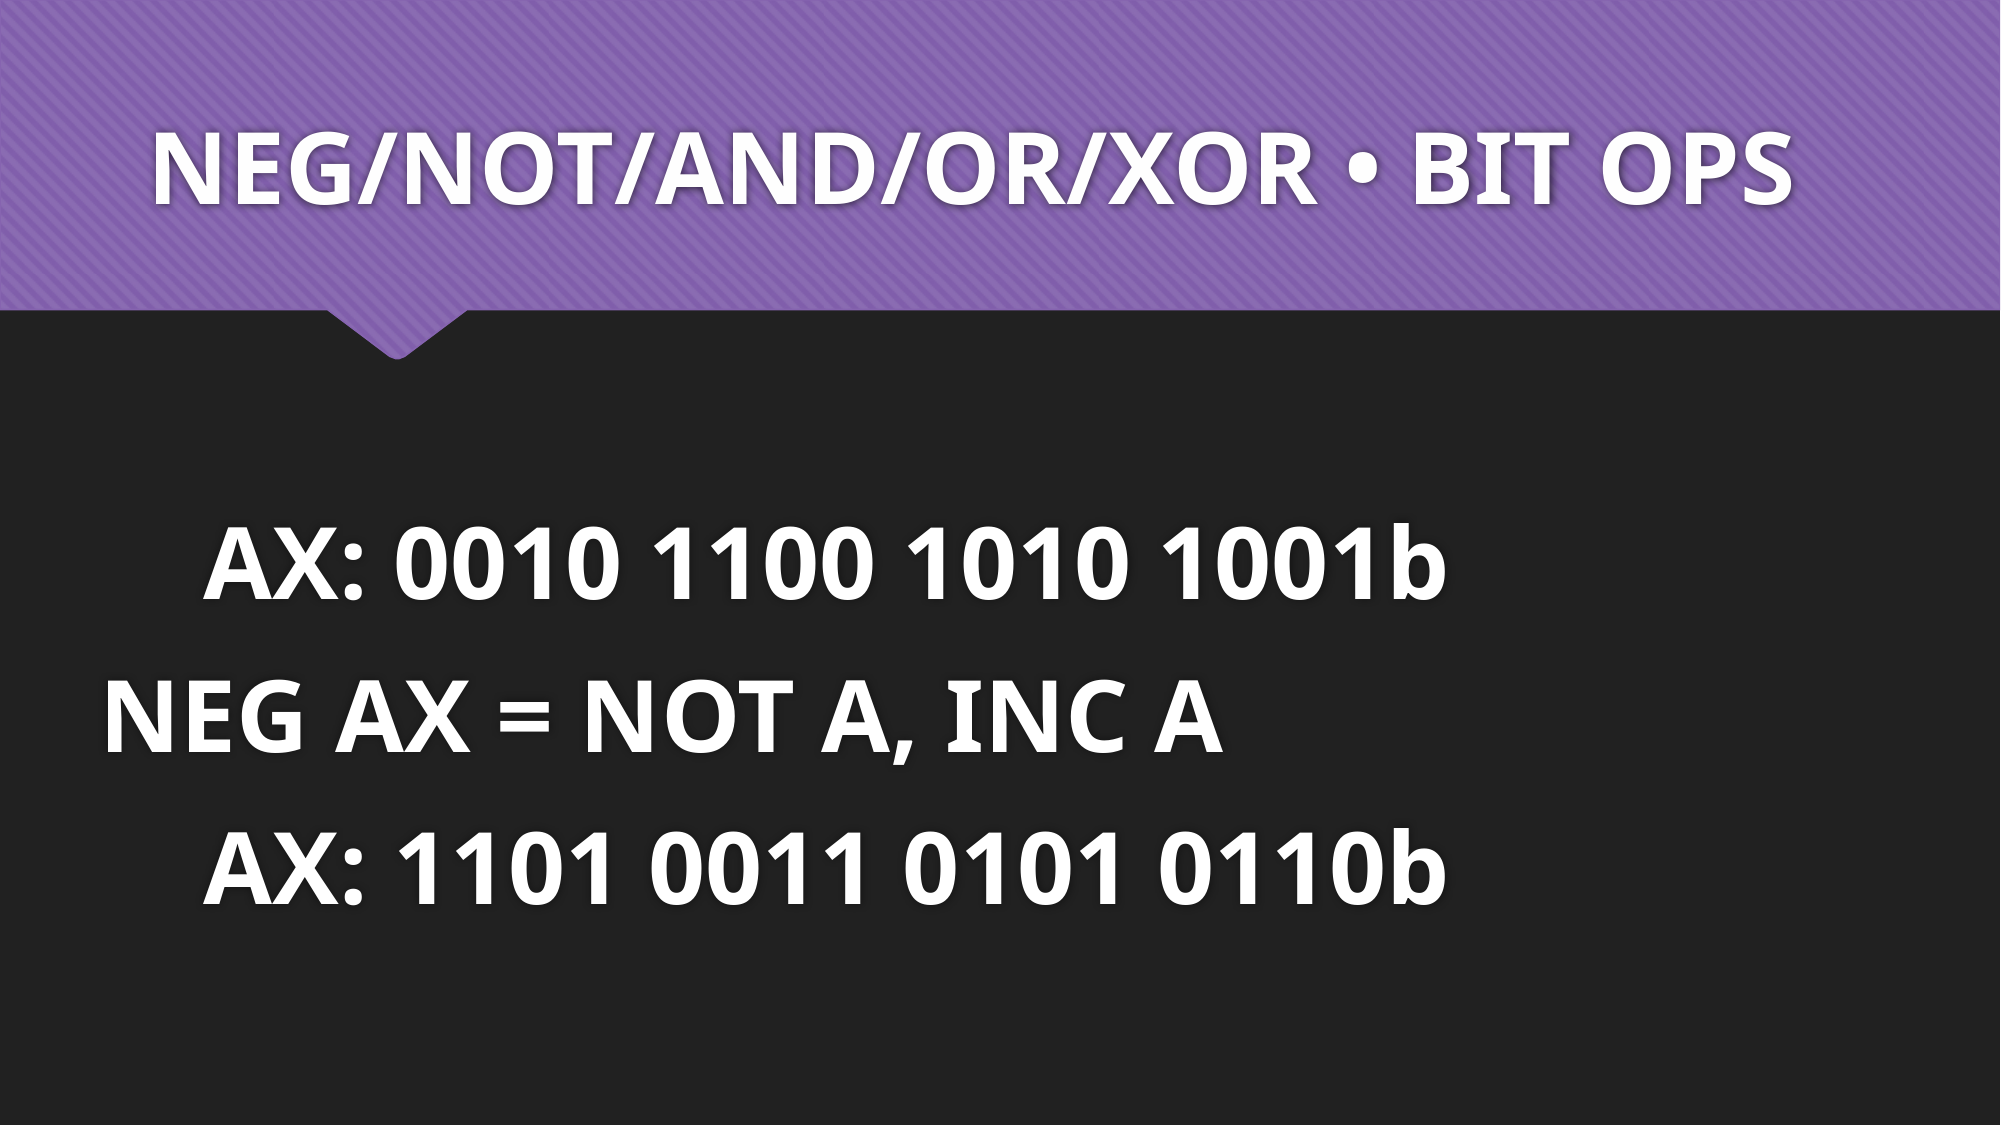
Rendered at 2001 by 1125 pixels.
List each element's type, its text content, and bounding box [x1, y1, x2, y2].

title NEG/NOT/AND/OR/XOR • BIT OPS [132, 73, 1868, 233]
list AX: 0010 1100 1010 1001b NEG AX = NOT A, INC A AX: 1101 0011 0101 0110b [84, 364, 1919, 1060]
